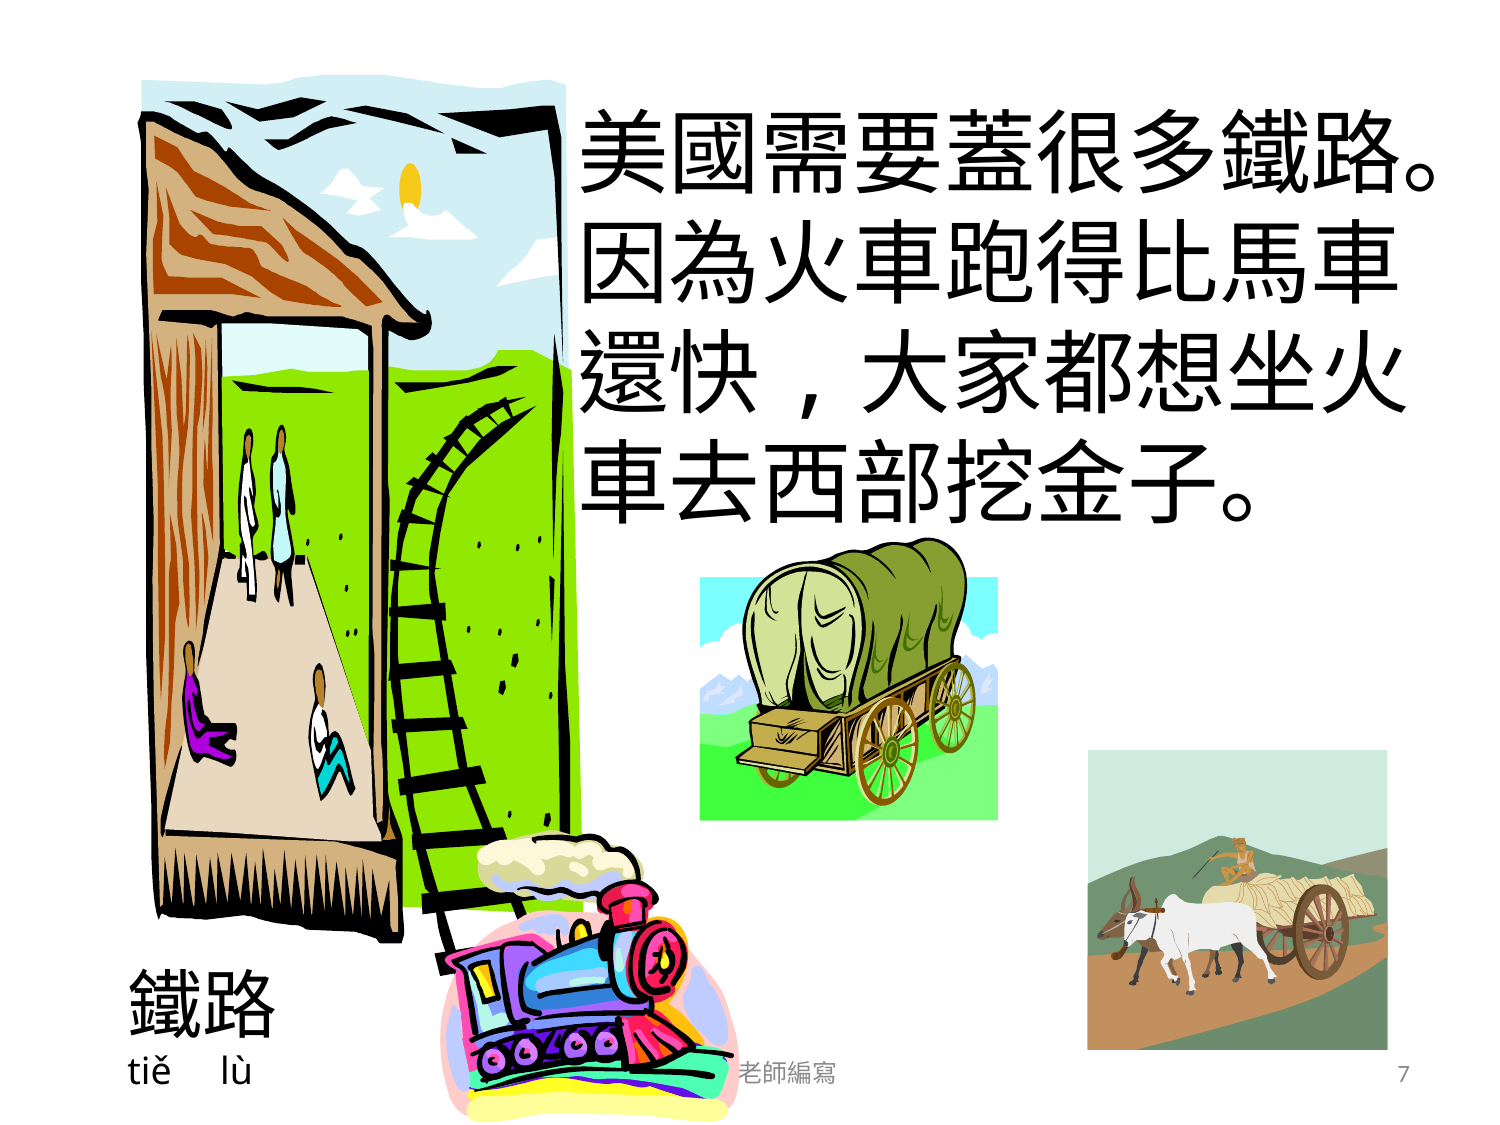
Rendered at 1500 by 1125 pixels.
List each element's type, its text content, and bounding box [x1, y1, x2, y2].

slide_number 7 [1074, 1042, 1425, 1103]
text_box 美國需要蓋很多鐵路。 因為火車跑得比馬車還快,大家都想坐火車去西部挖金子。 [588, 87, 1463, 543]
picture [699, 537, 999, 821]
picture [1087, 749, 1388, 1051]
footer 李乃芃老師編寫 [746, 1042, 988, 1103]
text_box 鐵路 tiě lù [112, 949, 432, 1100]
picture [137, 74, 743, 1125]
